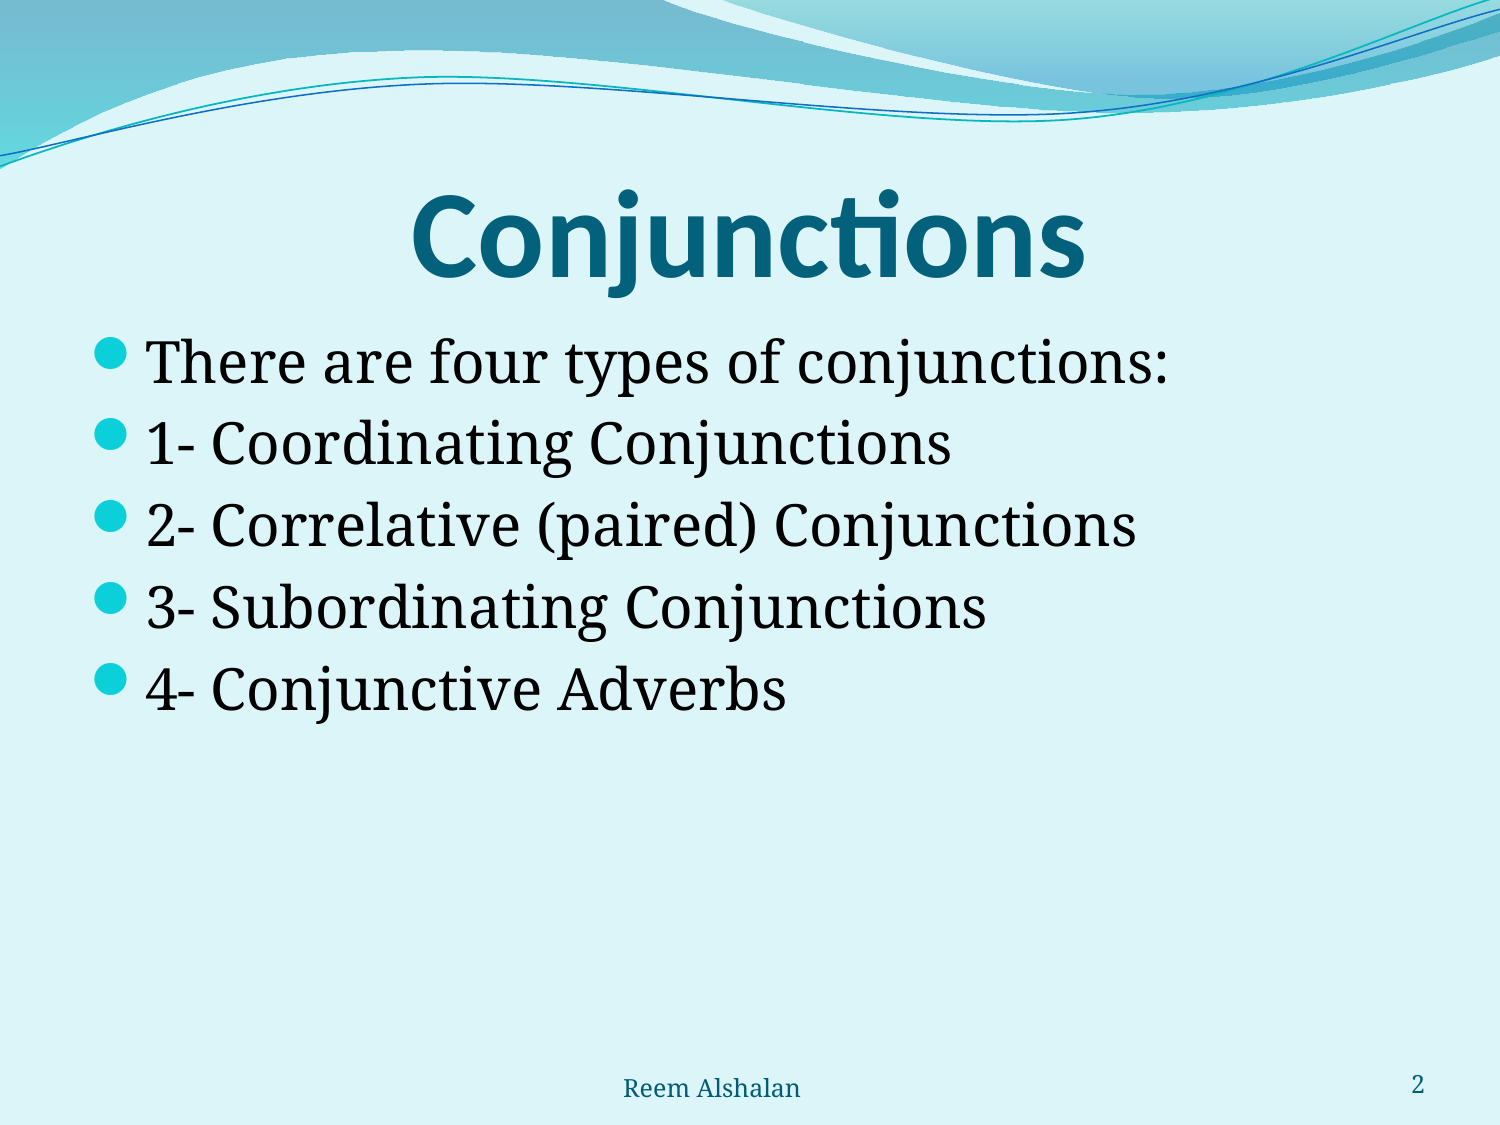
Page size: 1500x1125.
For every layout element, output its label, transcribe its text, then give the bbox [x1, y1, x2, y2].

title Conjunctions [75, 115, 1425, 303]
slide_number 2 [1299, 1042, 1425, 1103]
list There are four types of conjunctions: 1- Coordinating Conjunctions 2- Correlative (paired) Conjunctions 3- Subordinating Conjunctions 4- Conjunctive Adverbs [75, 317, 1475, 1038]
footer Reem Alshalan [437, 1042, 988, 1103]
